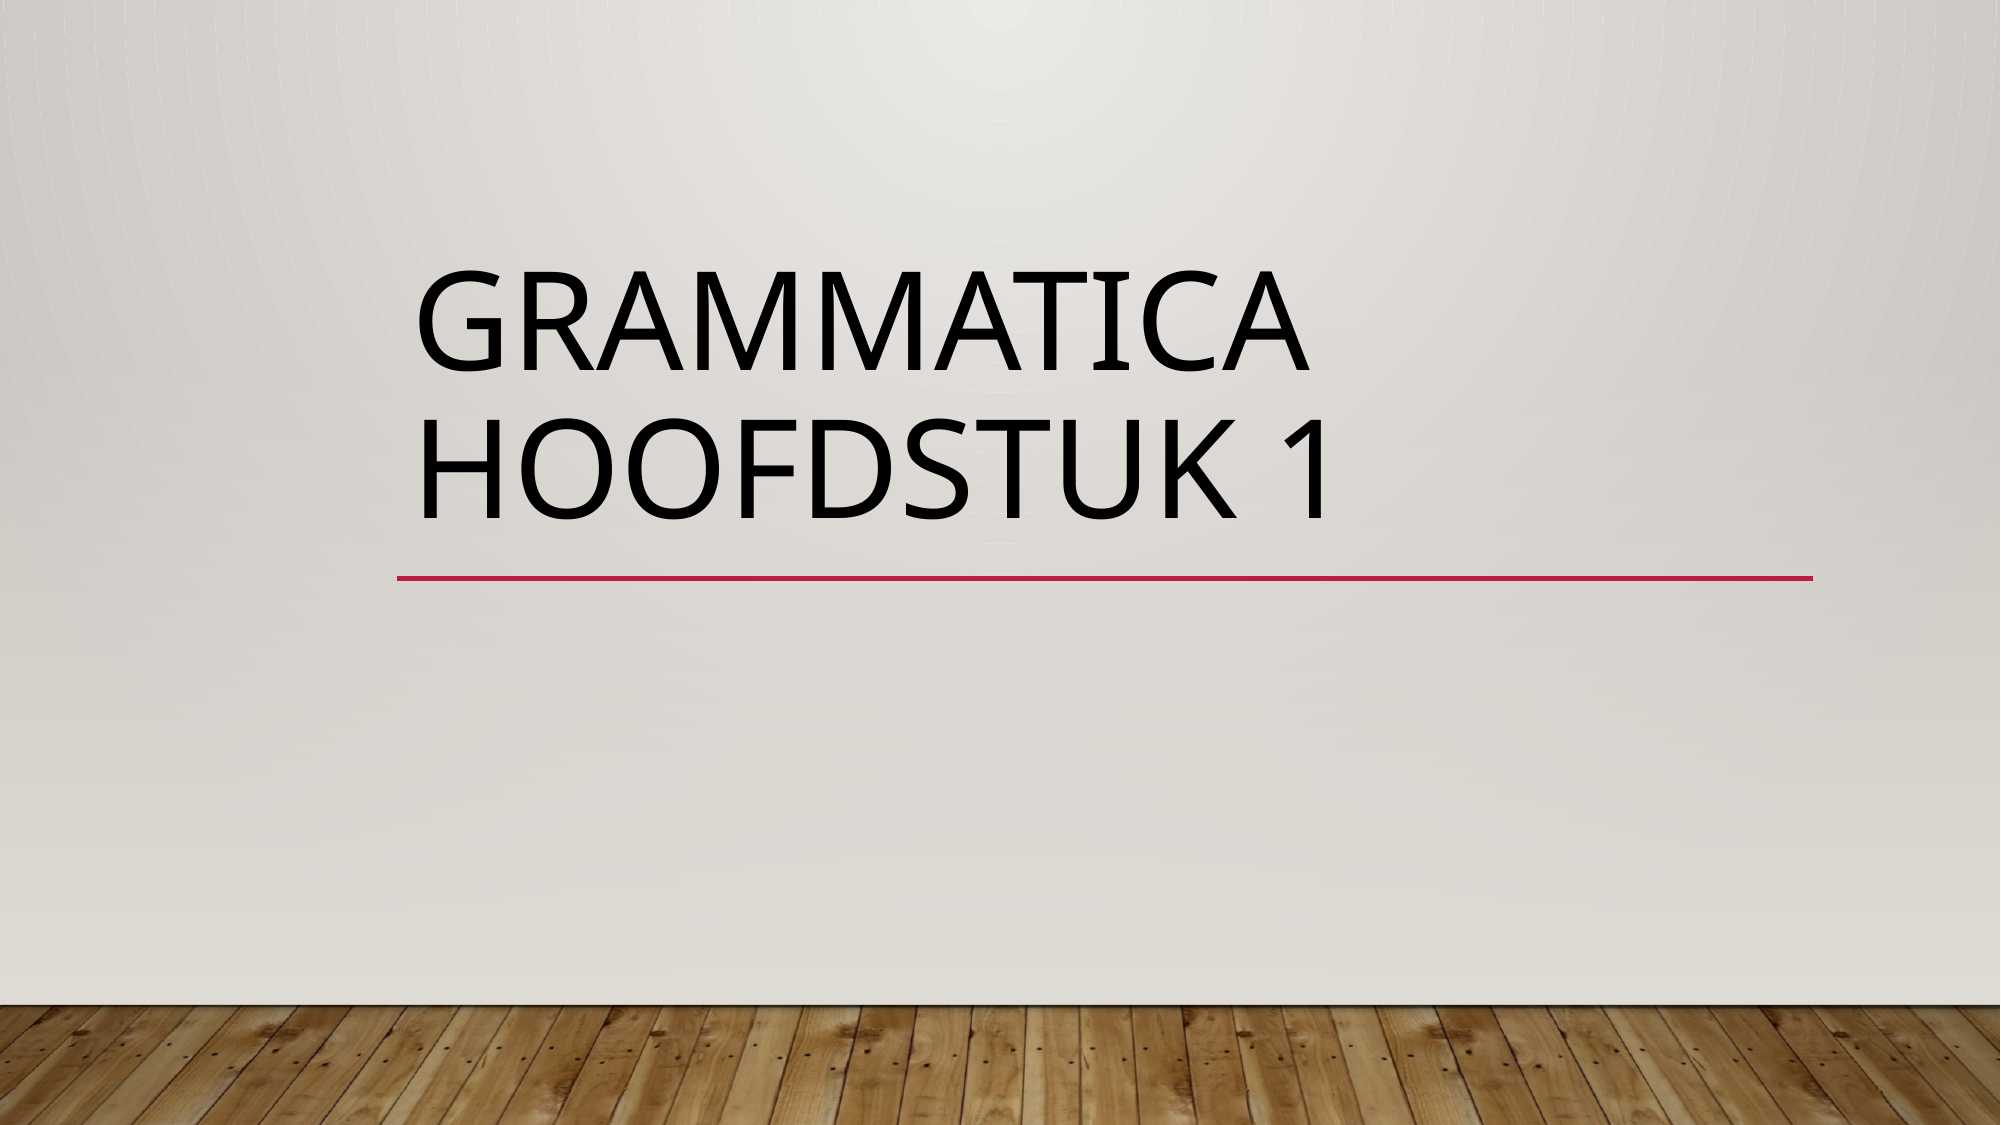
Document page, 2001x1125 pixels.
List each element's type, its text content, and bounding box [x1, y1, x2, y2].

picture [0, 1005, 2000, 1125]
title Grammatica hoofdstuk 1 [396, 131, 1814, 549]
